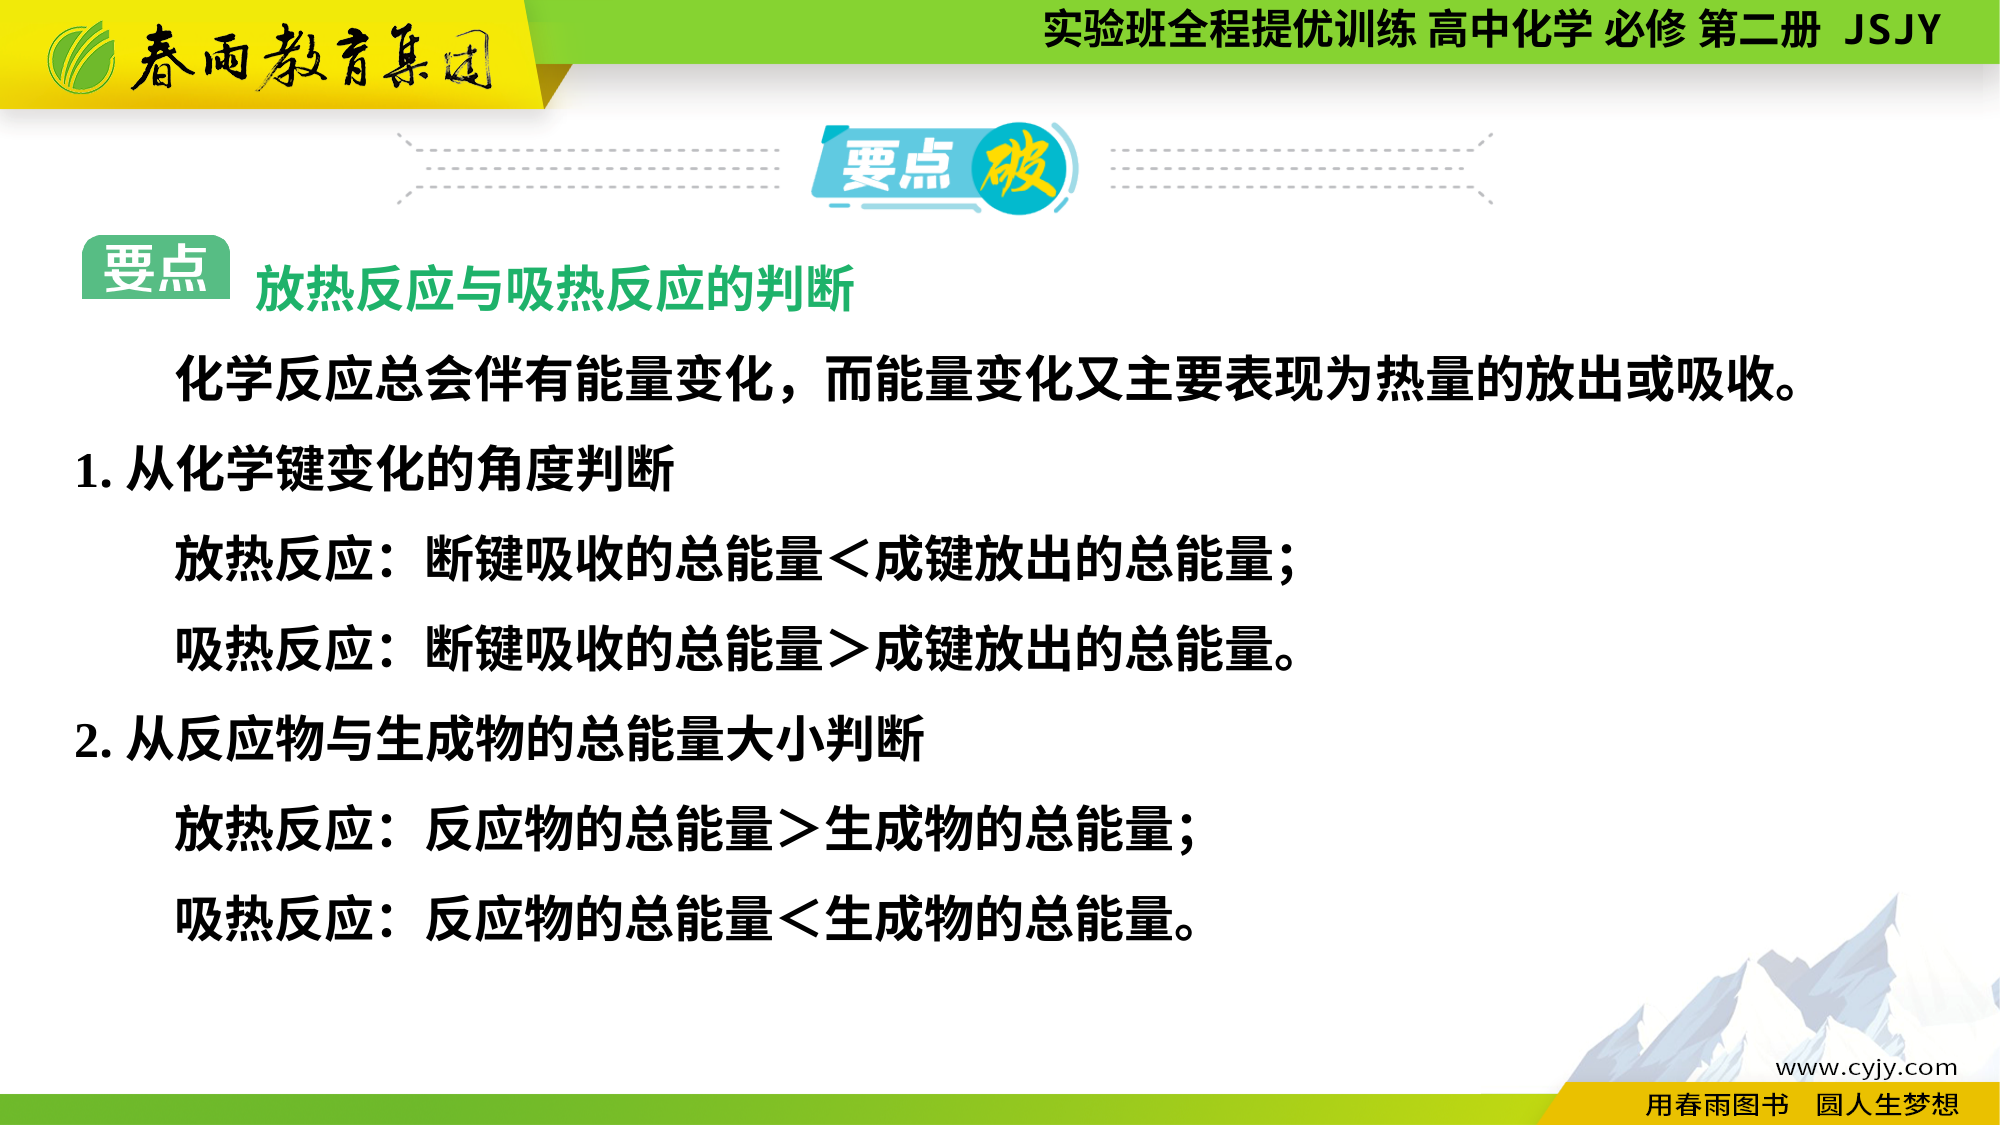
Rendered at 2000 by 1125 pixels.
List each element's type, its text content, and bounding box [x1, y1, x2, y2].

list 放热反应与吸热反应的判断 化学反应总会伴有能量变化，而能量变化又主要表现为热量的放出或吸收。 1.从化学键变化的角度判断 放热反应：断键吸收的总能量＜成键放出的总能量； 吸热反应：断键吸收的总能量＞成键放出的总能量。 2.从反应物与生成物的总能量大小判断 放热反应：反应物的总能量＞生成物的总能量； 吸热反应：反应物的总能量＜生成物的总能量。 [59, 219, 1944, 963]
picture [0, 0, 2000, 1125]
